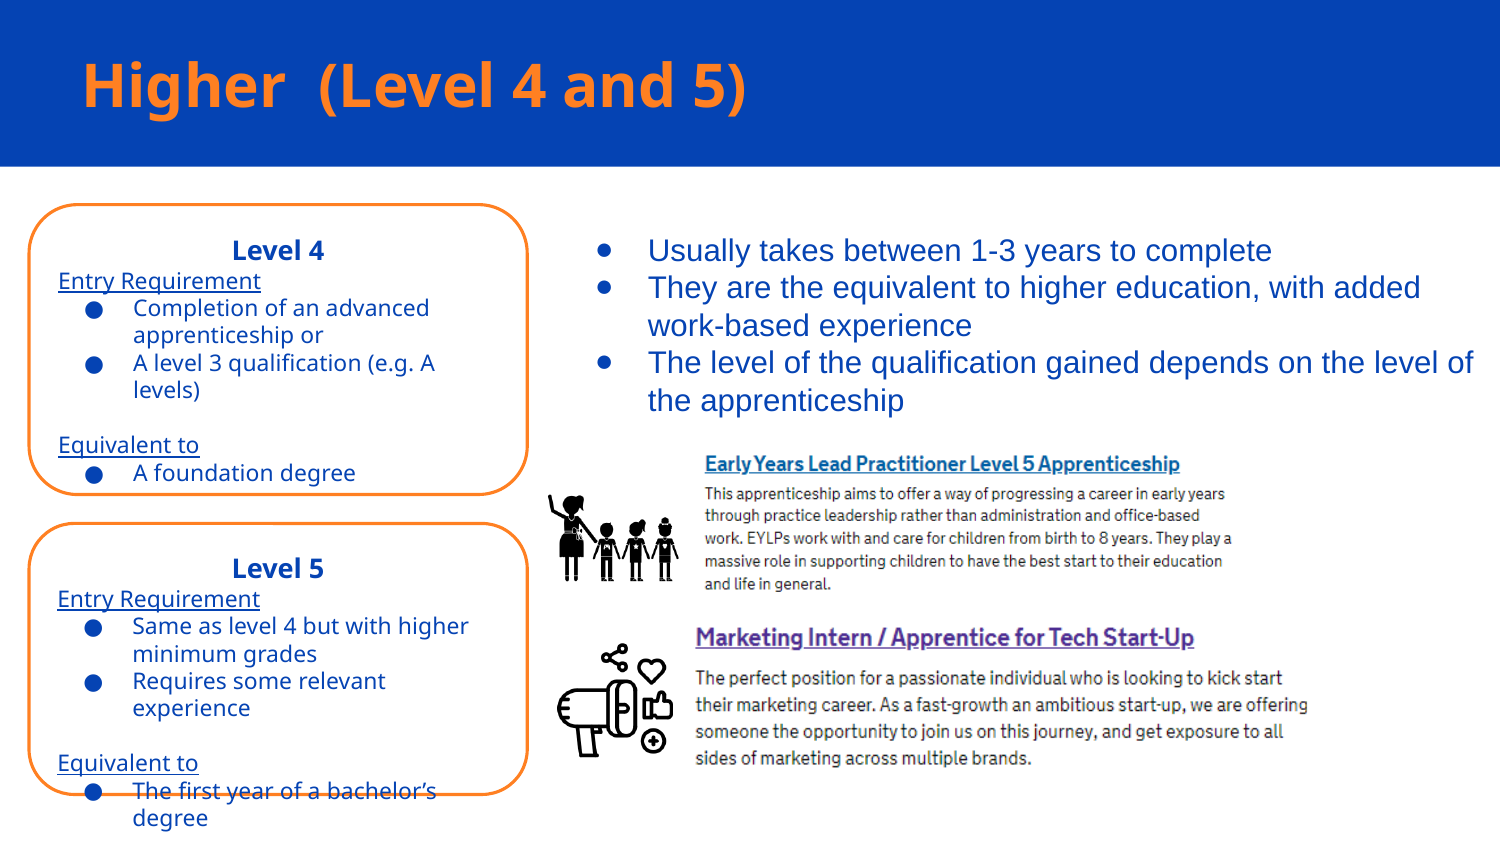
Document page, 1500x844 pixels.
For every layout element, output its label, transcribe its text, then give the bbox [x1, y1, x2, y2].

text_box Level 5 Entry Requirement Same as level 4 but with higher minimum grades Requires some relevant experience Equivalent to The first year of a bachelor’s degree [28, 523, 528, 795]
picture [557, 642, 673, 758]
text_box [698, 439, 1246, 599]
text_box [689, 617, 1308, 777]
text_box Level 4 Entry Requirement Completion of an advanced apprenticeship or A level 3 qualification (e.g. A levels) Equivalent to A foundation degree [29, 204, 528, 495]
picture [545, 464, 681, 601]
text_box Usually takes between 1-3 years to complete They are the equivalent to higher education, with added work-based experience The level of the qualification gained depends on the level of the apprenticeship [557, 214, 1500, 433]
title Higher (Level 4 and 5) [66, 32, 1470, 135]
